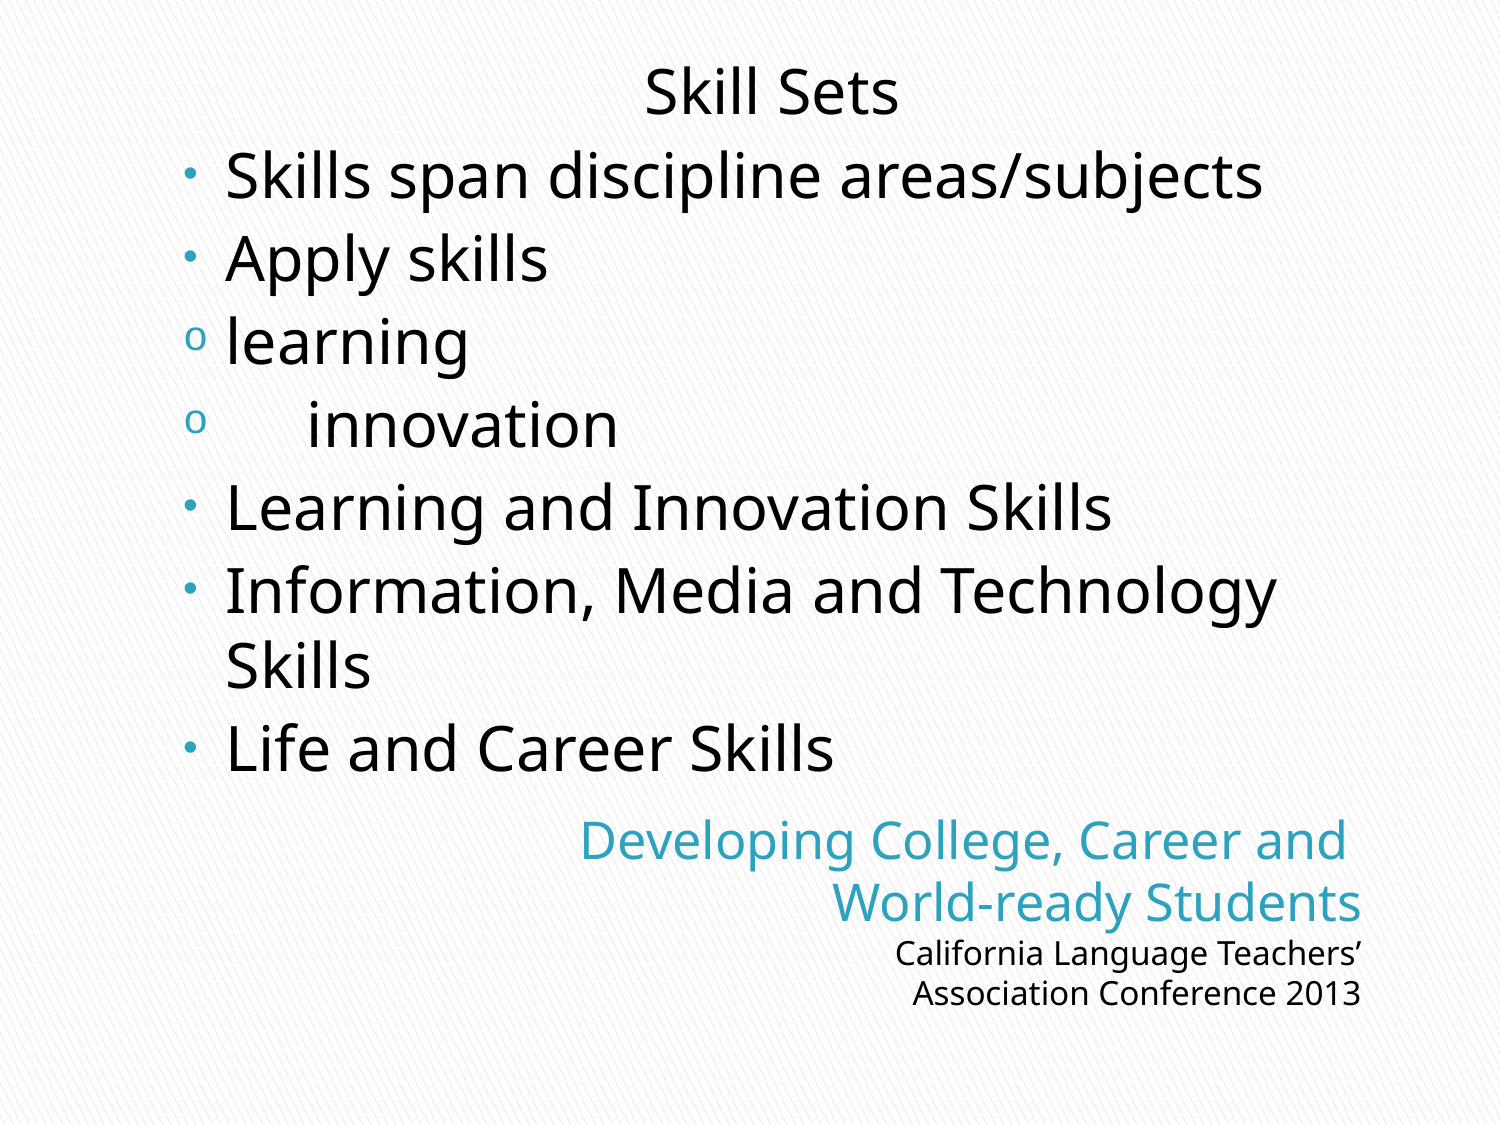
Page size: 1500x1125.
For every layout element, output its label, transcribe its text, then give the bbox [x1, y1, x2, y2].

list Skill Sets Skills span discipline areas/subjects Apply skills learning innovation Learning and Innovation Skills Information, Media and Technology Skills Life and Career Skills [150, 45, 1377, 795]
list California Language Teachers’ Association Conference 2013 [725, 924, 1377, 1029]
title Developing College, Career and World-ready Students [150, 800, 1378, 925]
